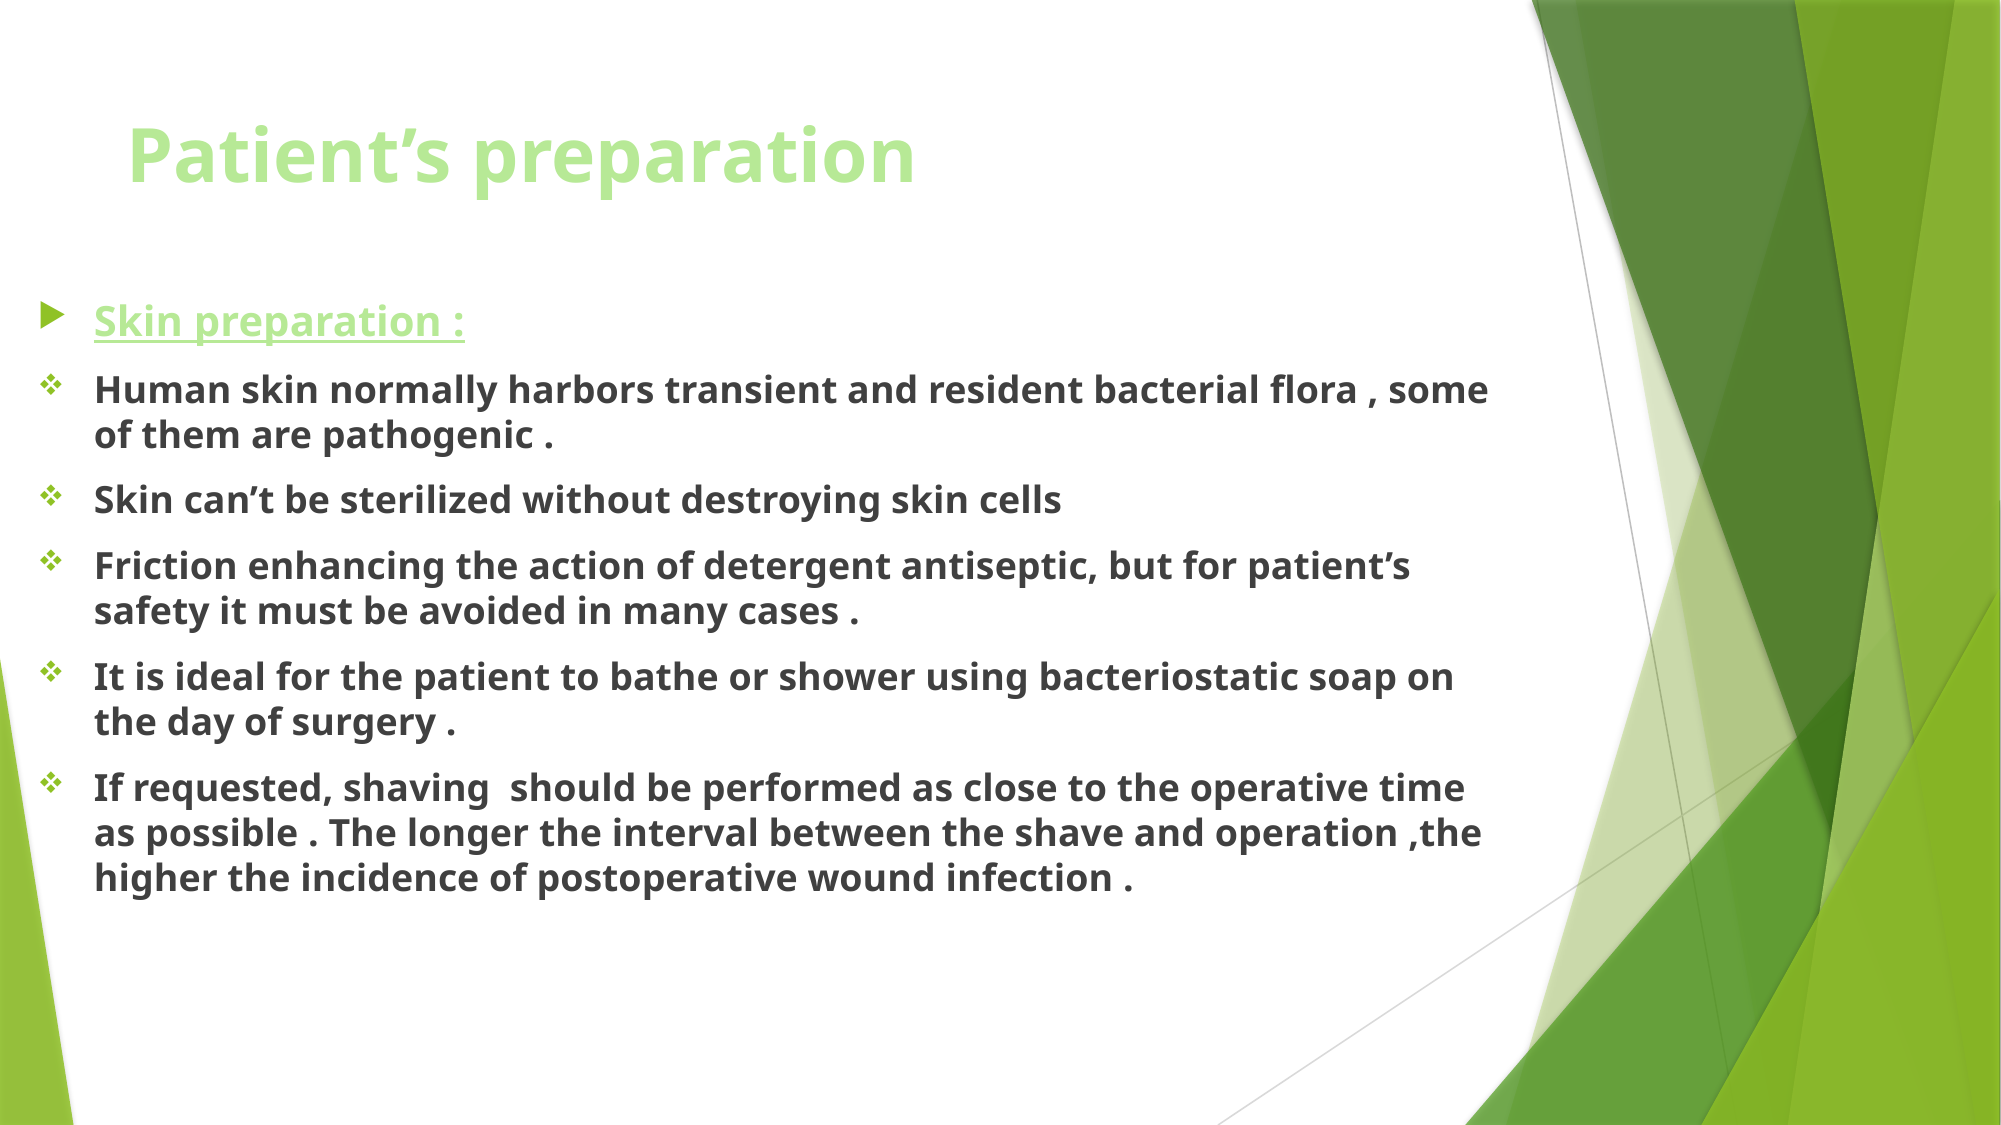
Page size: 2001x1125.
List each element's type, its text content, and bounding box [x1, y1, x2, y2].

list Skin preparation : Human skin normally harbors transient and resident bacterial flora , some of them are pathogenic . Skin can’t be sterilized without destroying skin cells Friction enhancing the action of detergent antiseptic, but for patient’s safety it must be avoided in many cases . It is ideal for the patient to bathe or shower using bacteriostatic soap on the day of surgery . If requested, shaving should be performed as close to the operative time as possible . The longer the interval between the shave and operation ,the higher the incidence of postoperative wound infection . [22, 287, 1522, 1125]
title Patient’s preparation [111, 99, 1522, 287]
